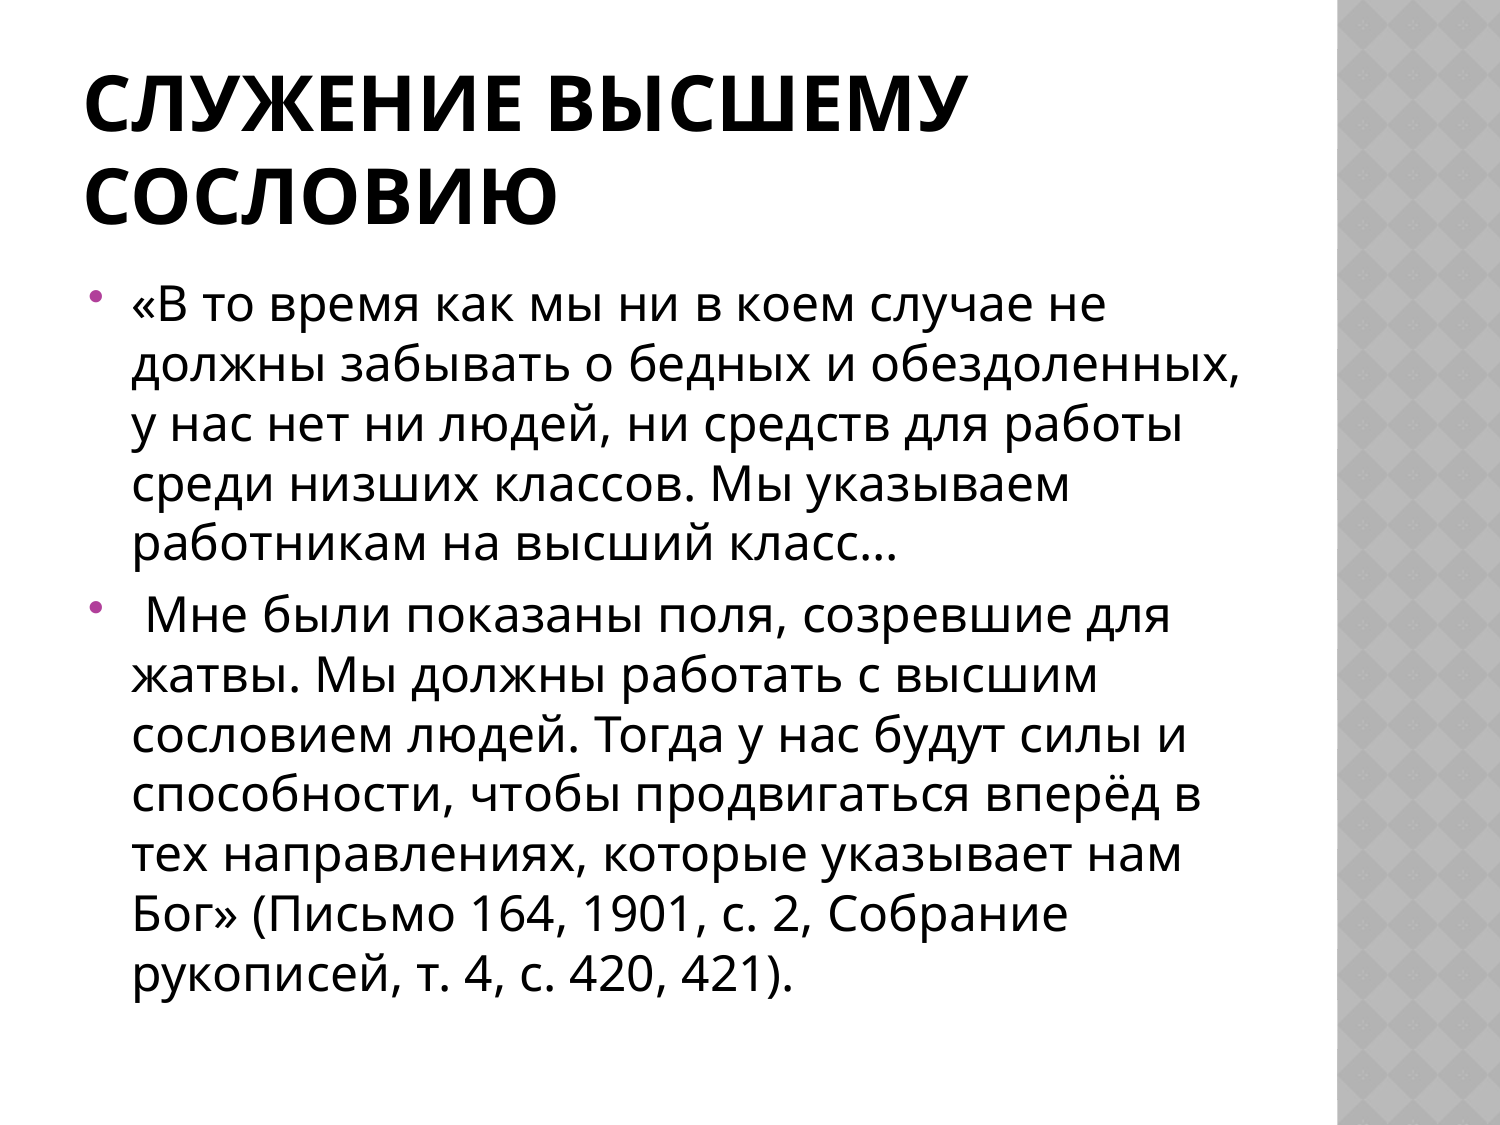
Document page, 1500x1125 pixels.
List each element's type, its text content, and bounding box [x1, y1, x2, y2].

title Служение высшему сословию [75, 52, 1263, 240]
list «В то время как мы ни в коем случае не должны забывать о бедных и обездоленных, у нас нет ни людей, ни средств для работы среди низших классов. Мы указываем работникам на высший класс… Мне были показаны поля, созревшие для жатвы. Мы должны работать с высшим сословием людей. Тогда у нас будут силы и способности, чтобы продвигаться вперёд в тех направлениях, которые указывает нам Бог» (Письмо 164, 1901, с. 2, Собрание рукописей, т. 4, с. 420, 421). [75, 264, 1263, 1059]
